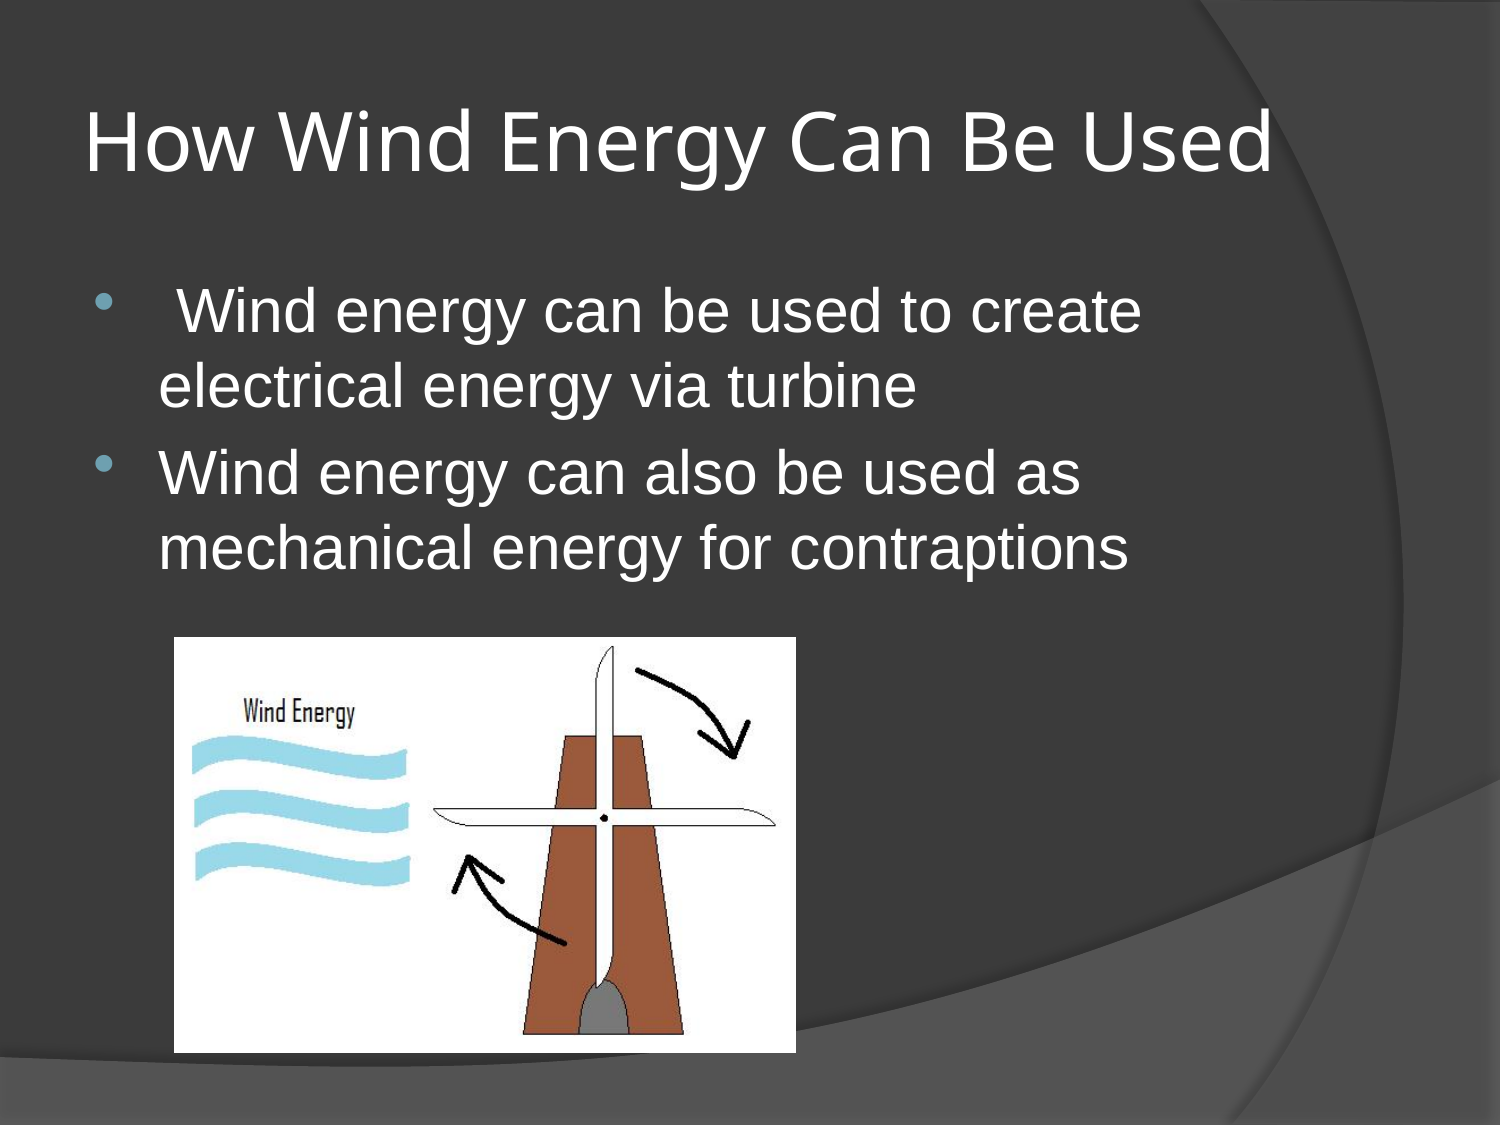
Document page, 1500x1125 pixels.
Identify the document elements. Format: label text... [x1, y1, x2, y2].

title How Wind Energy Can Be Used [75, 45, 1300, 233]
list Wind energy can be used to create electrical energy via turbine Wind energy can also be used as mechanical energy for contraptions [75, 262, 1300, 1005]
picture [174, 637, 796, 1053]
